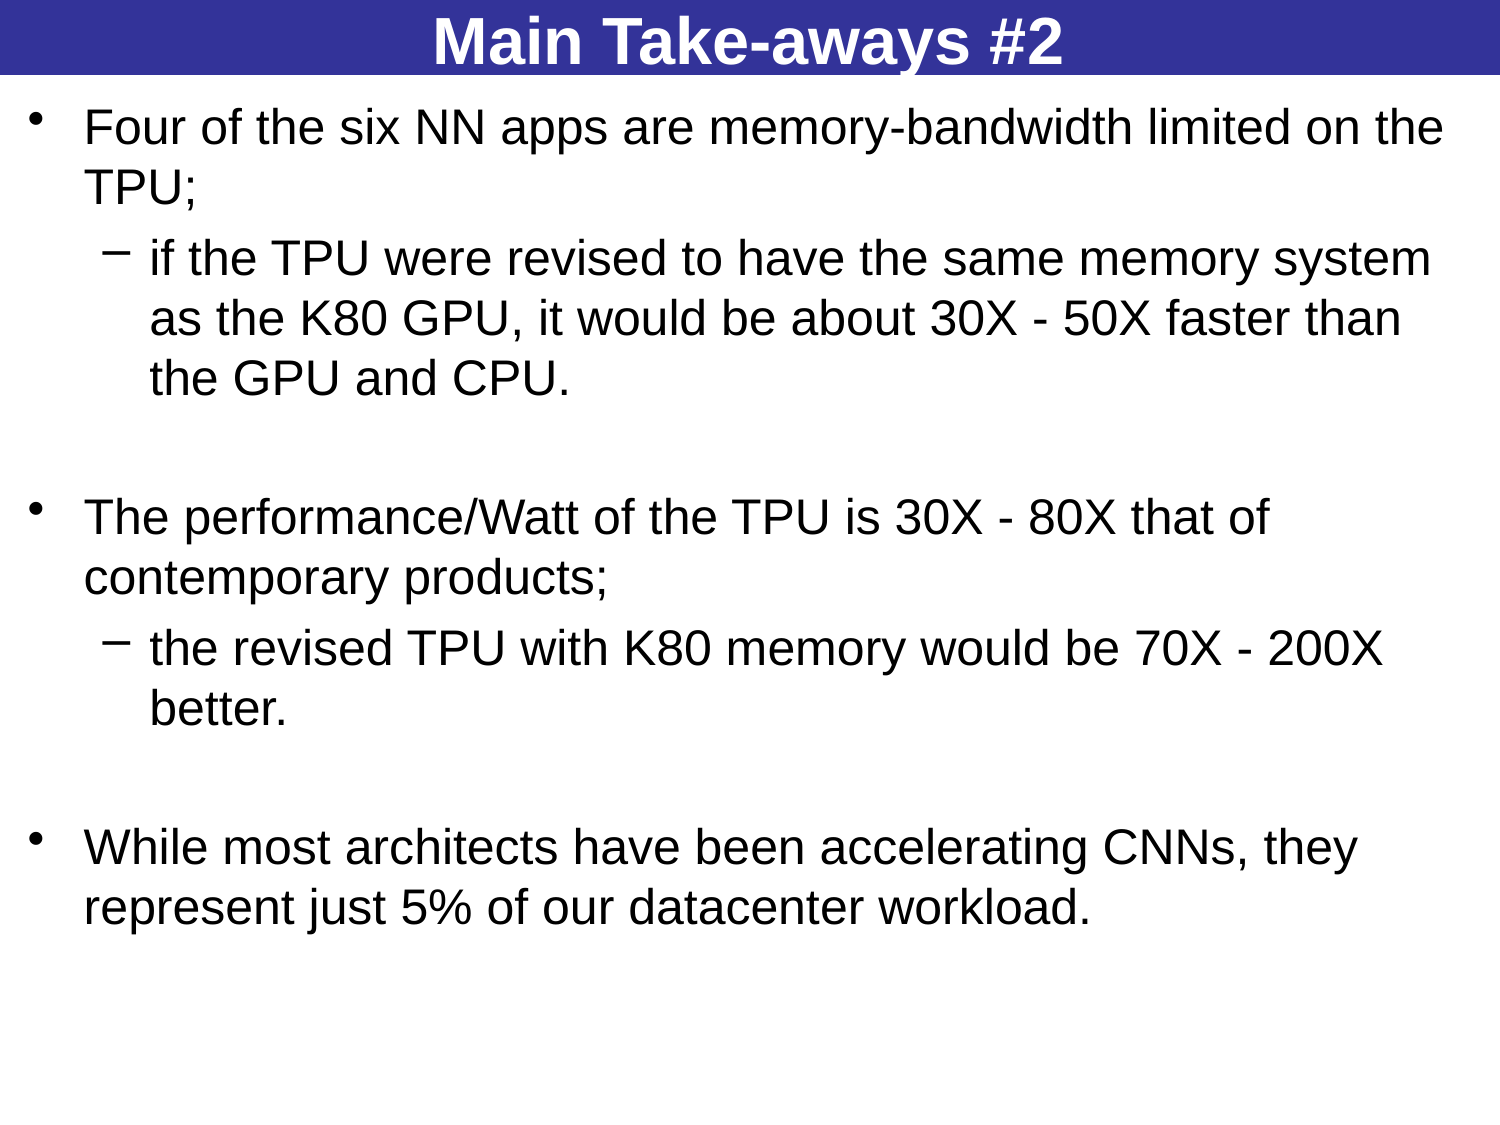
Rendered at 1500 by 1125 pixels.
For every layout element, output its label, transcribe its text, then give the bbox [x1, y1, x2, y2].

title Main Take-aways #2 [0, 0, 1500, 75]
list Four of the six NN apps are memory-bandwidth limited on the TPU; if the TPU were revised to have the same memory system as the K80 GPU, it would be about 30X - 50X faster than the GPU and CPU. The performance/Watt of the TPU is 30X - 80X that of contemporary products; the revised TPU with K80 memory would be 70X - 200X better. While most architects have been accelerating CNNs, they represent just 5% of our datacenter workload. [12, 87, 1488, 1088]
